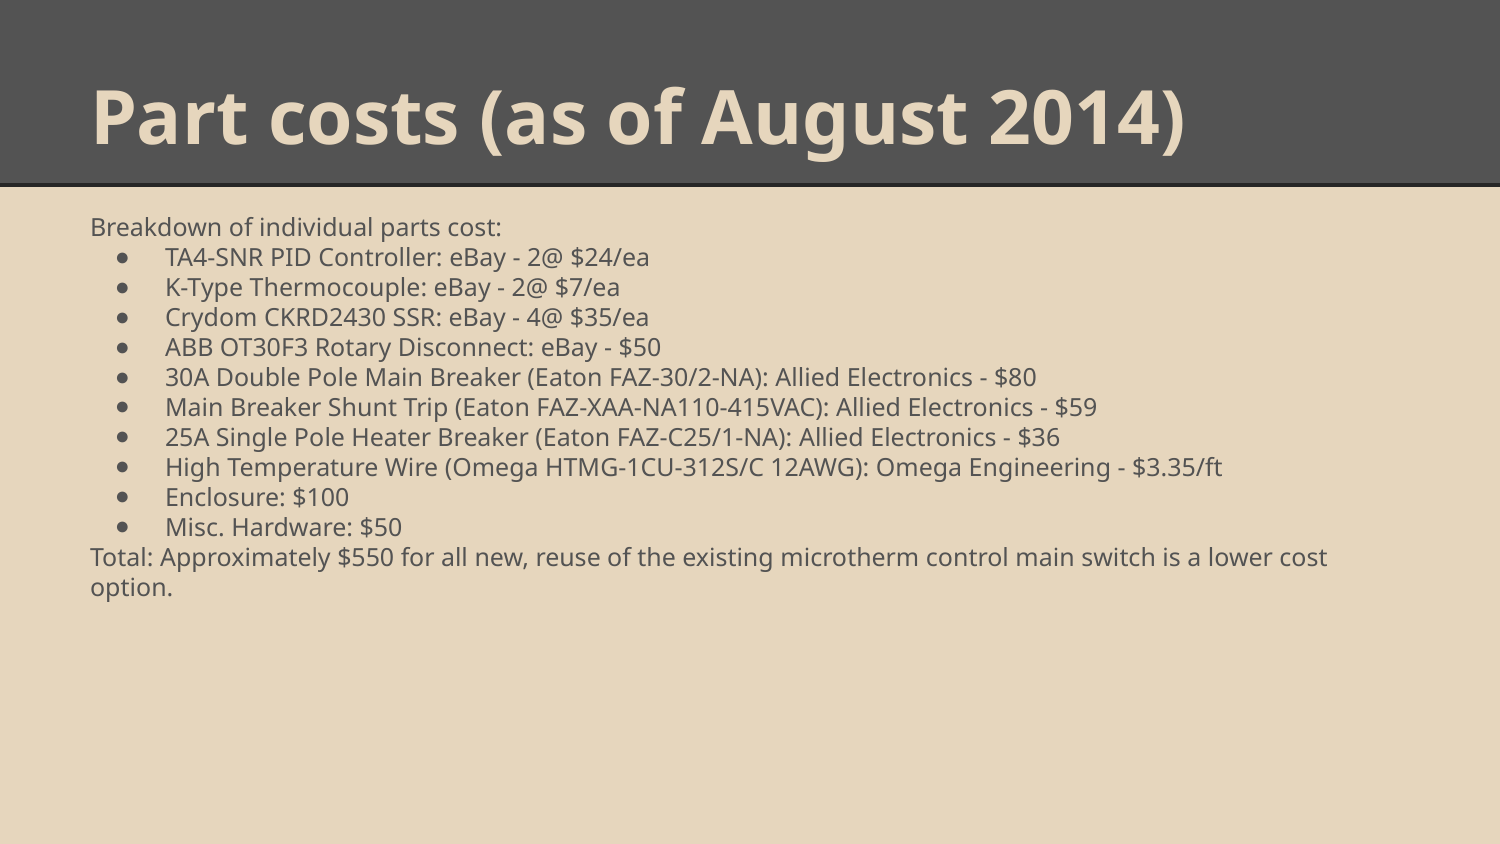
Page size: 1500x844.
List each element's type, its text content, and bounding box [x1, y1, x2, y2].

title Part costs (as of August 2014) [75, 33, 1425, 175]
list Breakdown of individual parts cost: TA4-SNR PID Controller: eBay - 2@ $24/ea K-Type Thermocouple: eBay - 2@ $7/ea Crydom CKRD2430 SSR: eBay - 4@ $35/ea ABB OT30F3 Rotary Disconnect: eBay - $50 30A Double Pole Main Breaker (Eaton FAZ-30/2-NA): Allied Electronics - $80 Main Breaker Shunt Trip (Eaton FAZ-XAA-NA110-415VAC): Allied Electronics - $59 25A Single Pole Heater Breaker (Eaton FAZ-C25/1-NA): Allied Electronics - $36 High Temperature Wire (Omega HTMG-1CU-312S/C 12AWG): Omega Engineering - $3.35/ft Enclosure: $100 Misc. Hardware: $50 Total: Approximately $550 for all new, reuse of the existing microtherm control main switch is a lower cost option. [75, 196, 1425, 808]
